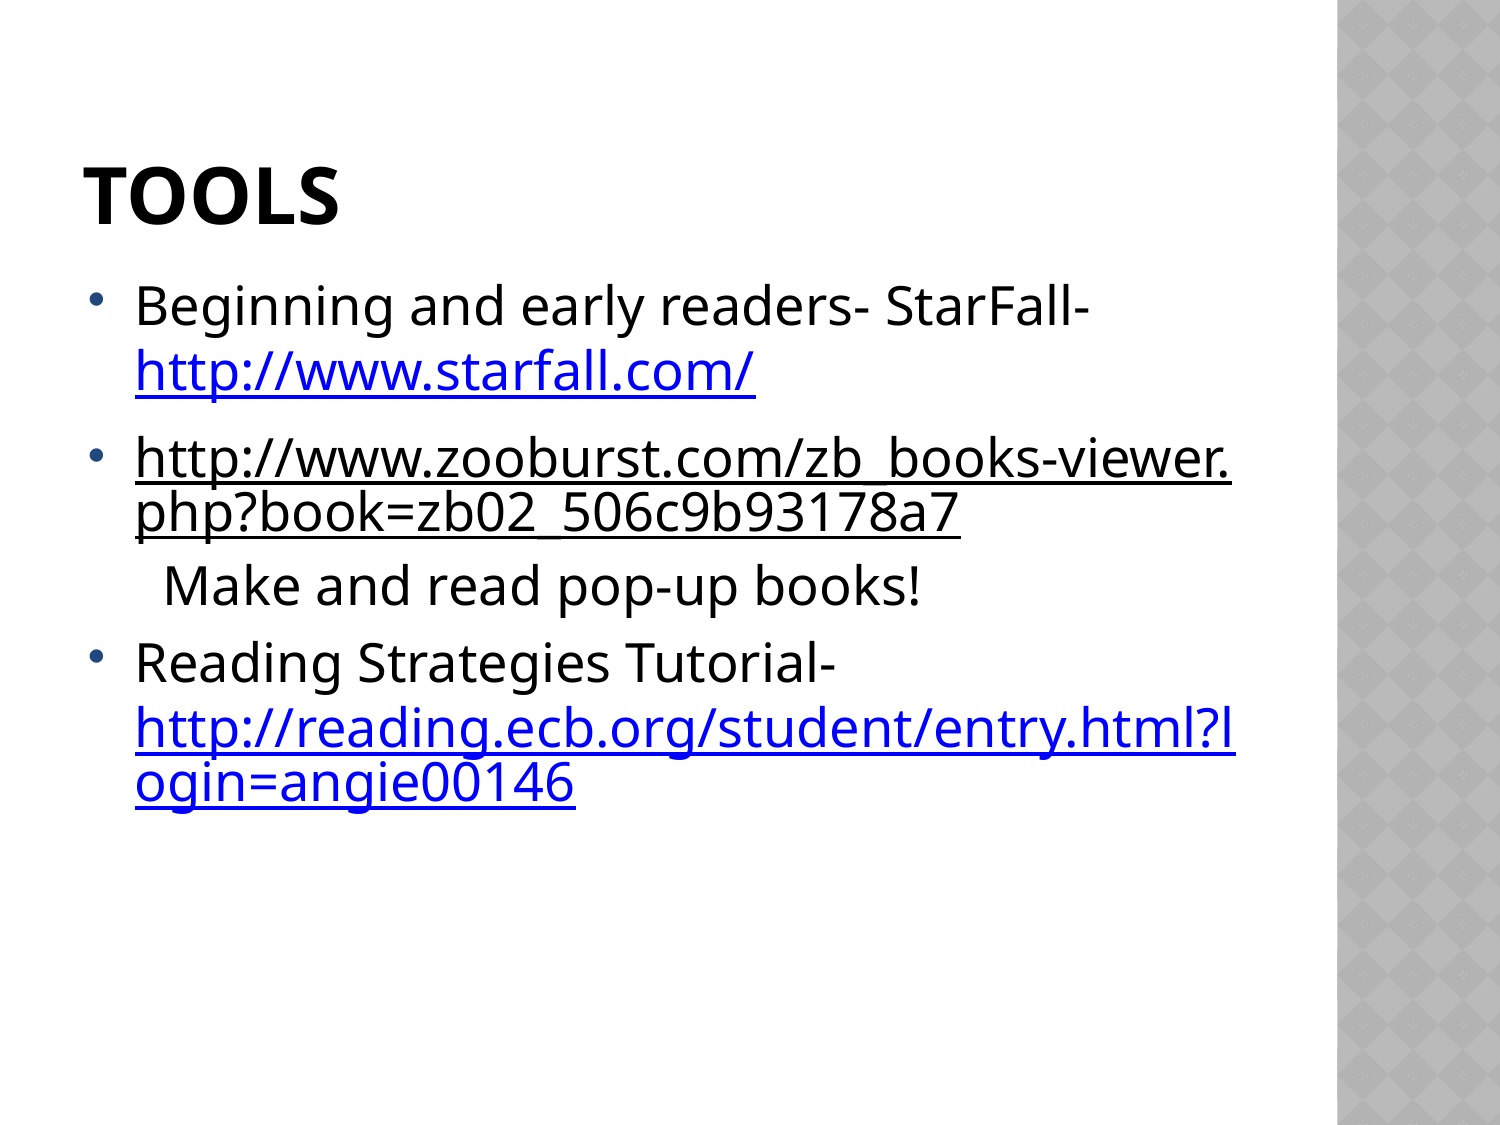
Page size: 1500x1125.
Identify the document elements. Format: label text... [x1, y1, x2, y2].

list Beginning and early readers- StarFall- http://www.starfall.com/ http://www.zooburst.com/zb_books-viewer.php?book=zb02_506c9b93178a7 Make and read pop-up books! Reading Strategies Tutorial- http://reading.ecb.org/student/entry.html?login=angie00146 [75, 264, 1263, 1059]
title Tools [75, 52, 1263, 240]
